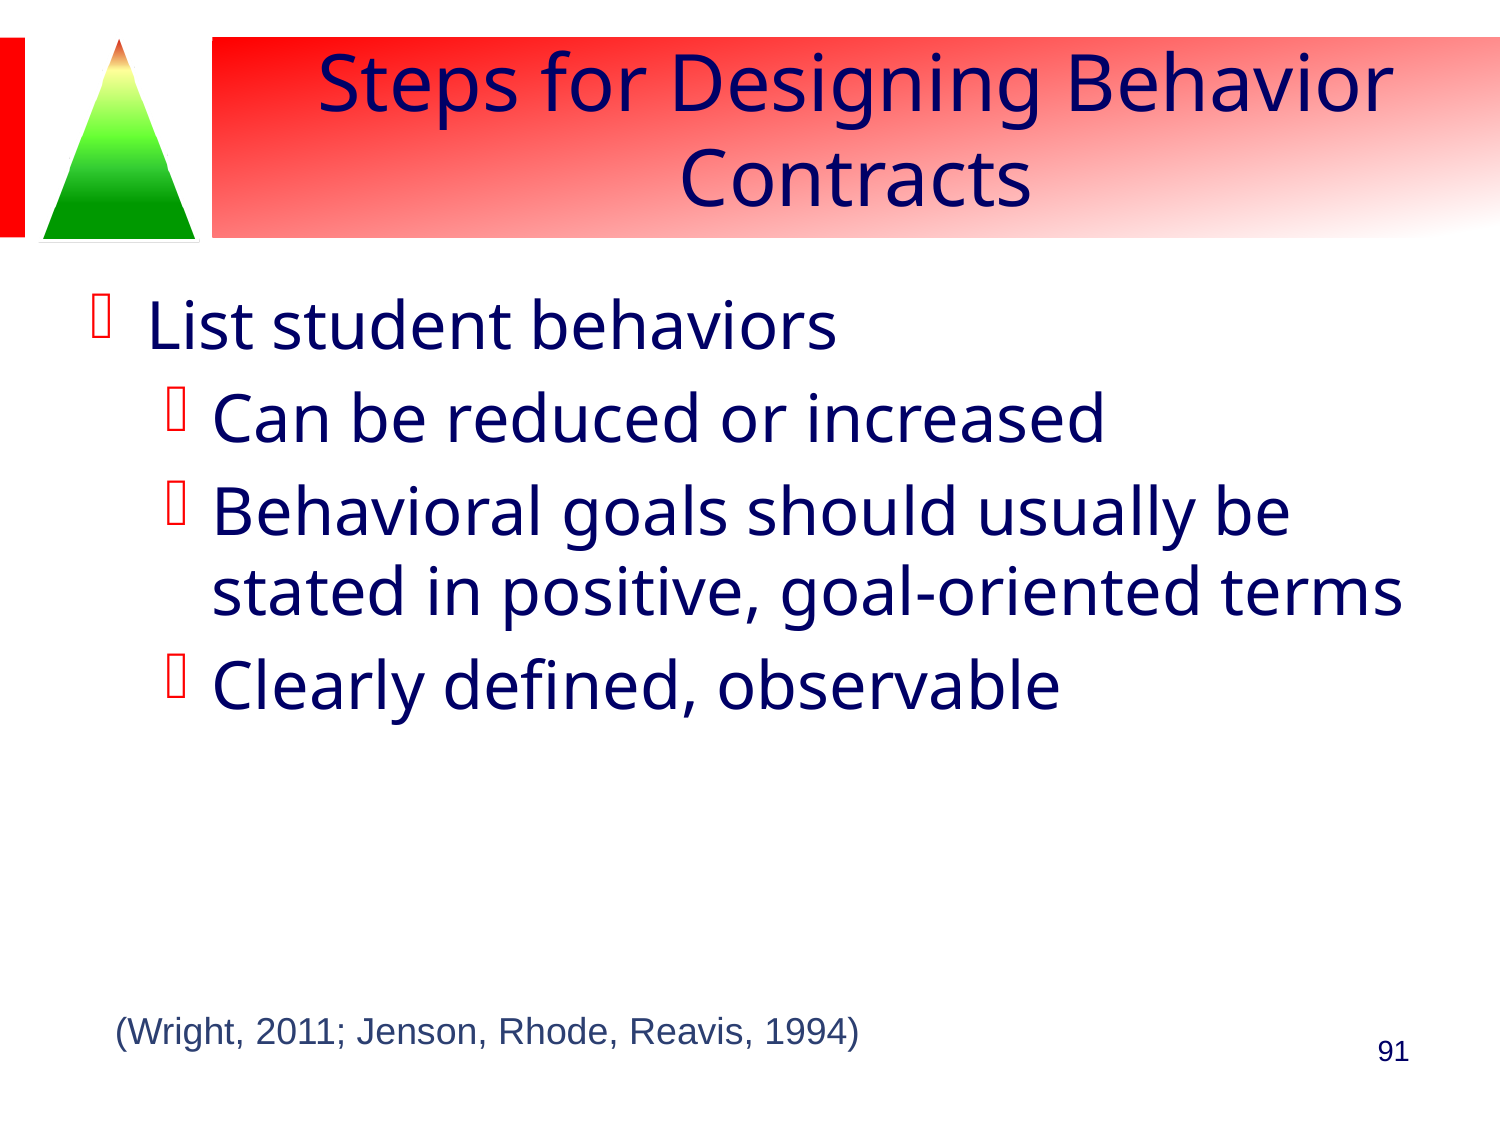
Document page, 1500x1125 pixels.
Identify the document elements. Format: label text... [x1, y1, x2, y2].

picture [37, 30, 200, 243]
title Steps for Designing Behavior Contracts [212, 24, 1500, 231]
text_box (Wright, 2011; Jenson, Rhode, Reavis, 1994) [99, 999, 963, 1060]
slide_number 91 [1074, 1024, 1426, 1103]
list List student behaviors Can be reduced or increased Behavioral goals should usually be stated in positive, goal-oriented terms Clearly defined, observable [74, 274, 1426, 968]
